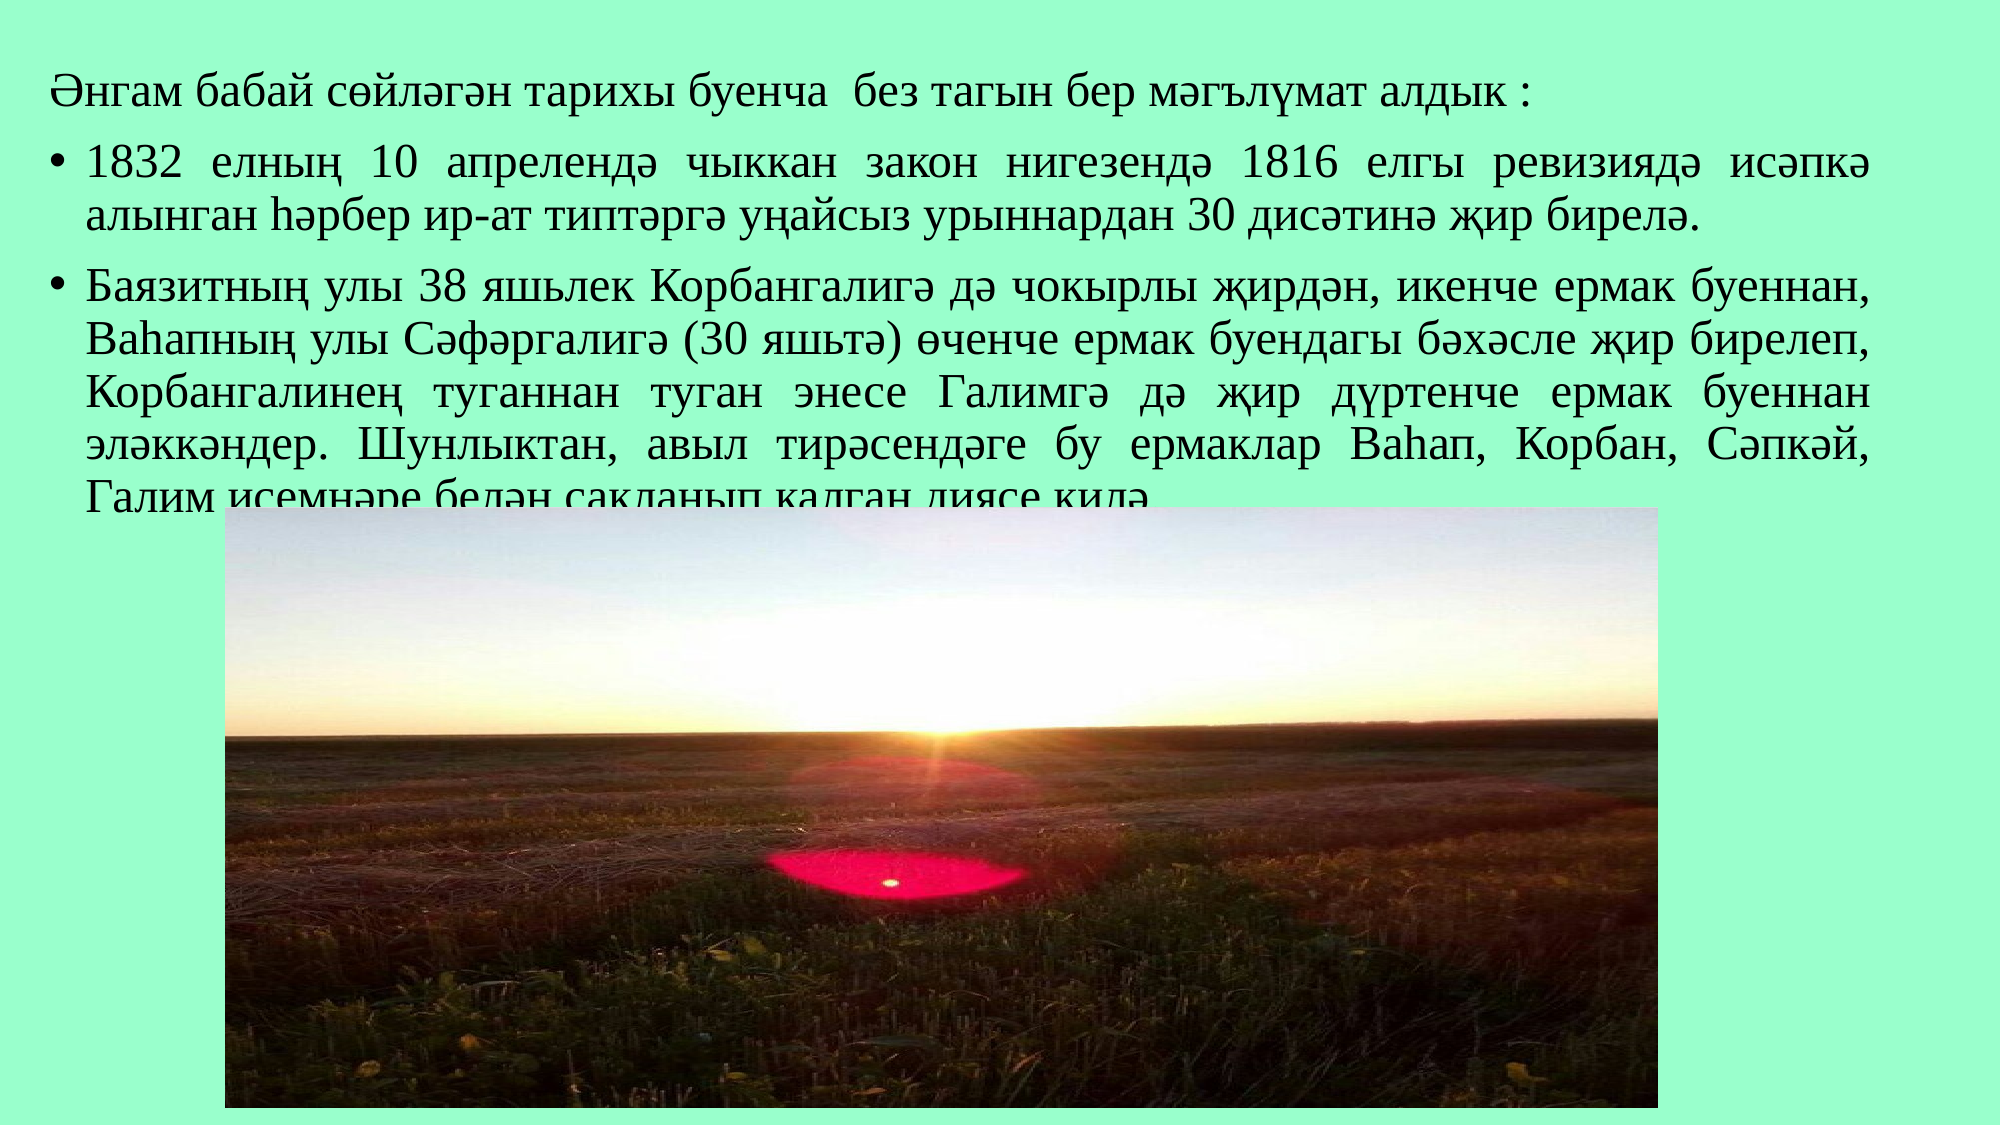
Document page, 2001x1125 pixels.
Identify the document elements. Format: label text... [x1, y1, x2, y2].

picture [225, 507, 1658, 1108]
list Әнгам бабай сөйләгән тарихы буенча без тагын бер мәгълүмат алдык : 1832 елның 10 апрелендә чыккан закон нигезендә 1816 елгы ревизиядә исәпкә алынган һәрбер ир-ат типтәргә уңайсыз урыннардан 30 дисәтинә җир бирелә. Баязитның улы 38 яшьлек Корбангалигә дә чокырлы җирдән, икенче ермак буеннан, Ваһапның улы Сәфәргалигә (30 яшьтә) өченче ермак буендагы бәхәсле җир бирелеп, Корбангалинең туганнан туган энесе Галимгә дә җир дүртенче ермак буеннан эләккәндер. Шунлыктан, авыл тирәсендәге бу ермаклар Ваһап, Корбан, Сәпкәй, Галим исемнәре белән сакланып калган диясе килә. [34, 56, 1887, 541]
